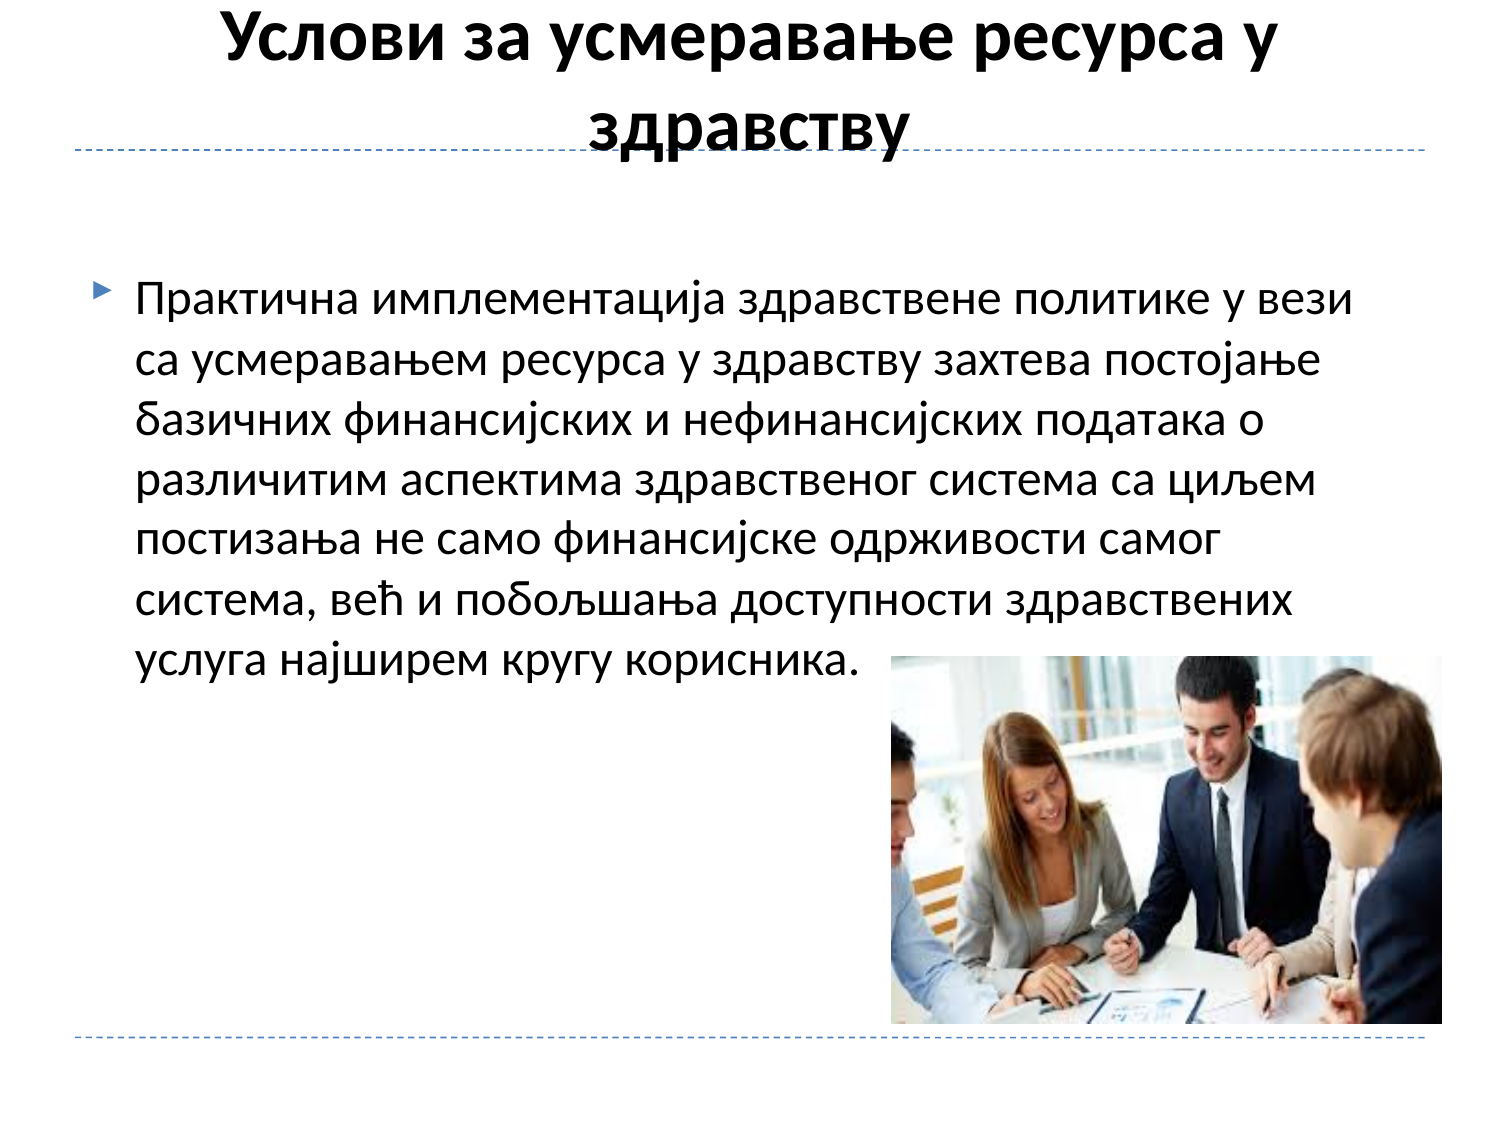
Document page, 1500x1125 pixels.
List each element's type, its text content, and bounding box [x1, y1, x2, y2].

list Практична имплементација здравствене политике у вези са усмеравањем ресурса у здравству захтева постојање базичних финансијских и нефинансијских података о различитим аспектима здравственог система са циљем постизања не само финансијске одрживости самог система, већ и побољшања доступности здравствених услуга најширем кругу корисника. [74, 174, 1426, 1038]
title Услови за усмеравање ресурса у здравству [74, 0, 1426, 173]
picture [891, 656, 1442, 1024]
